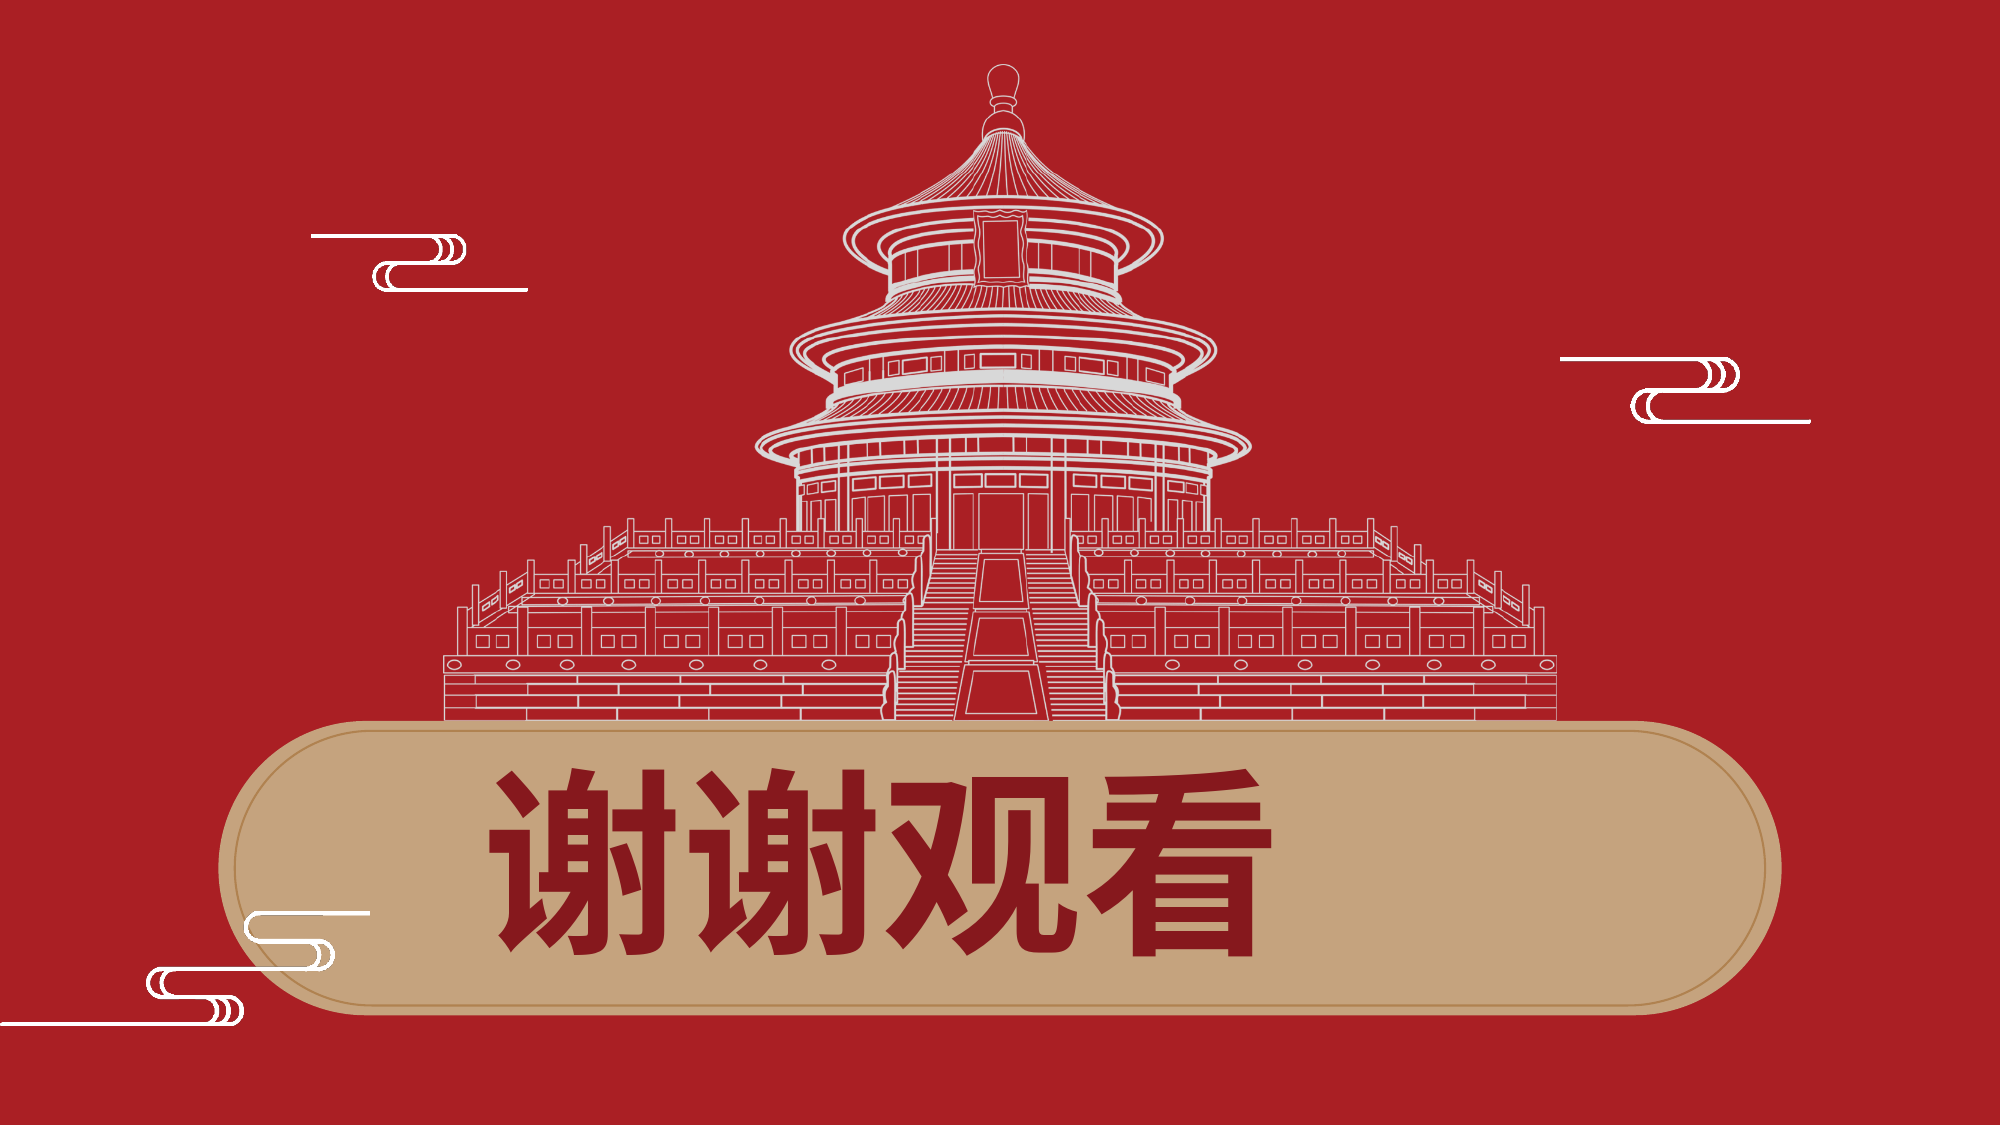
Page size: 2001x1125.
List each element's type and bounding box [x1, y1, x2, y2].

text_box [218, 720, 1782, 1016]
picture [1560, 357, 1811, 424]
picture [0, 911, 370, 1026]
picture [311, 64, 1557, 720]
